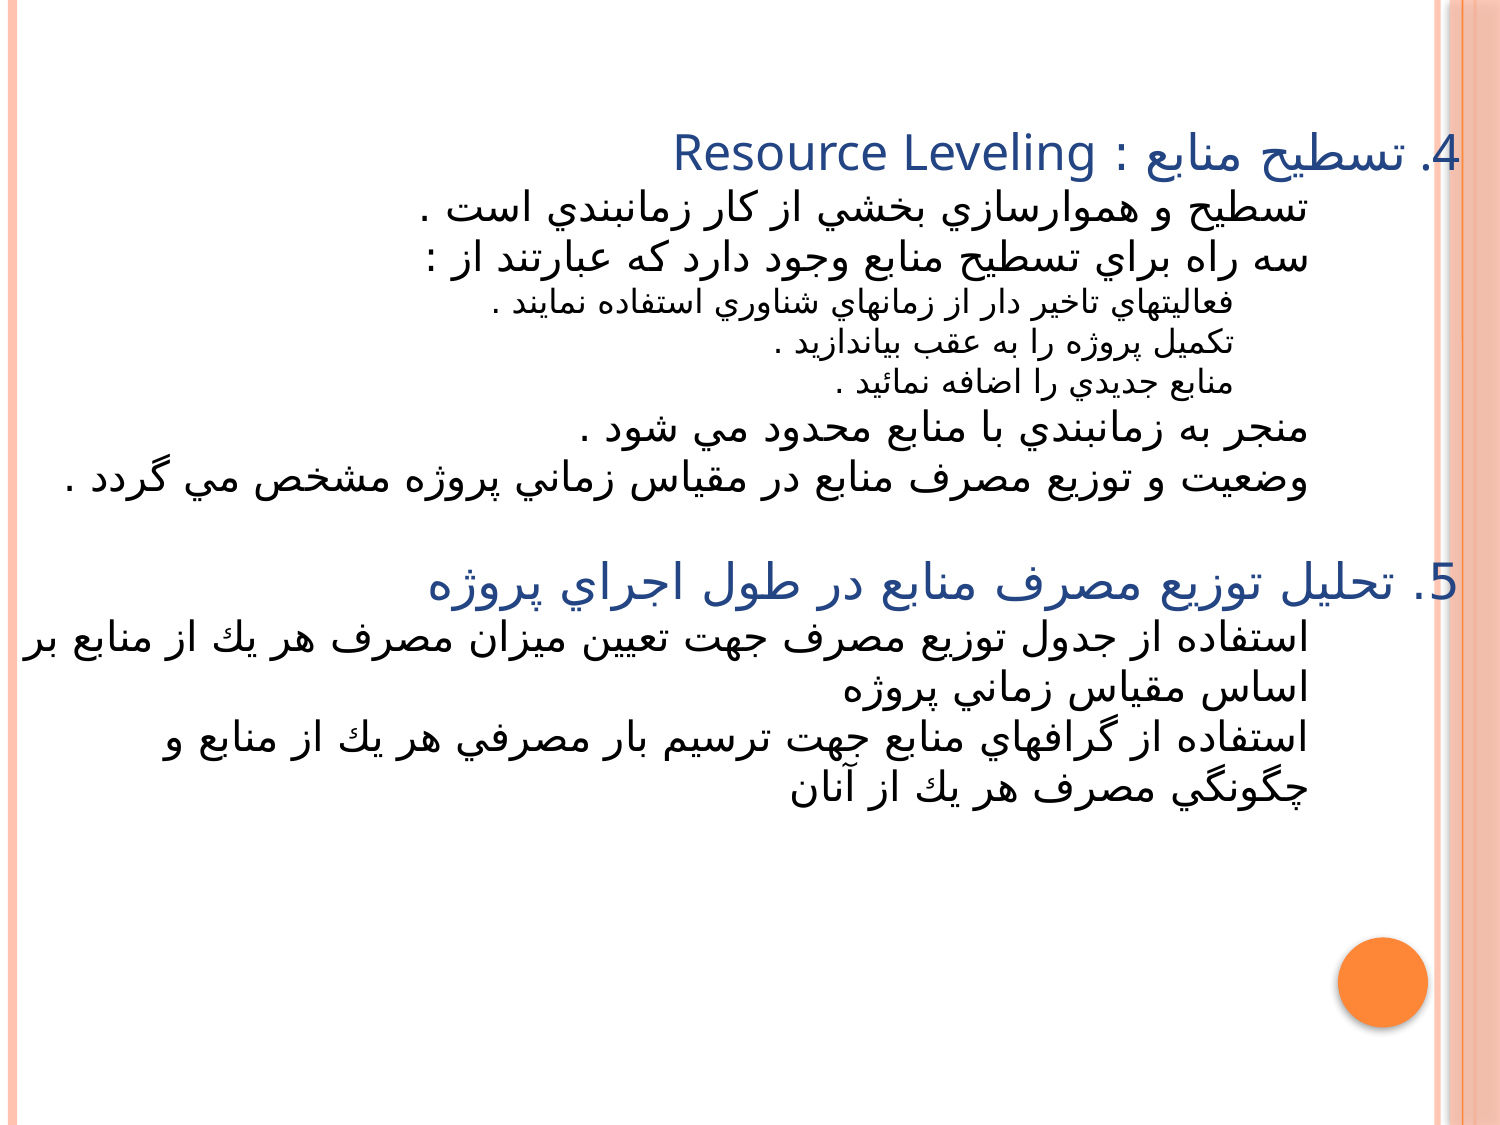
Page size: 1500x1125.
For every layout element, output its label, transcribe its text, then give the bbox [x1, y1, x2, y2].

text_box 4. تسطيح منابع : Resource Leveling تسطيح و هموارسازي بخشي از كار زمانبندي است . سه راه براي تسطيح منابع وجود دارد كه عبارتند از : فعاليتهاي تاخير دار از زمانهاي شناوري استفاده نمايند . تكميل پروژه را به عقب بياندازيد . منابع جديدي را اضافه نمائيد . منجر به زمانبندي با منابع محدود مي شود . وضعيت و توزيع مصرف منابع در مقياس زماني پروژه مشخص مي گردد . 5. تحليل توزيع مصرف منابع در طول اجراي پروژه استفاده از جدول توزيع مصرف جهت تعيين ميزان مصرف هر يك از منابع بر اساس مقياس زماني پروژه استفاده از گرافهاي منابع جهت ترسيم بار مصرفي هر يك از منابع و چگونگي مصرف هر يك از آنان [0, 112, 1475, 913]
